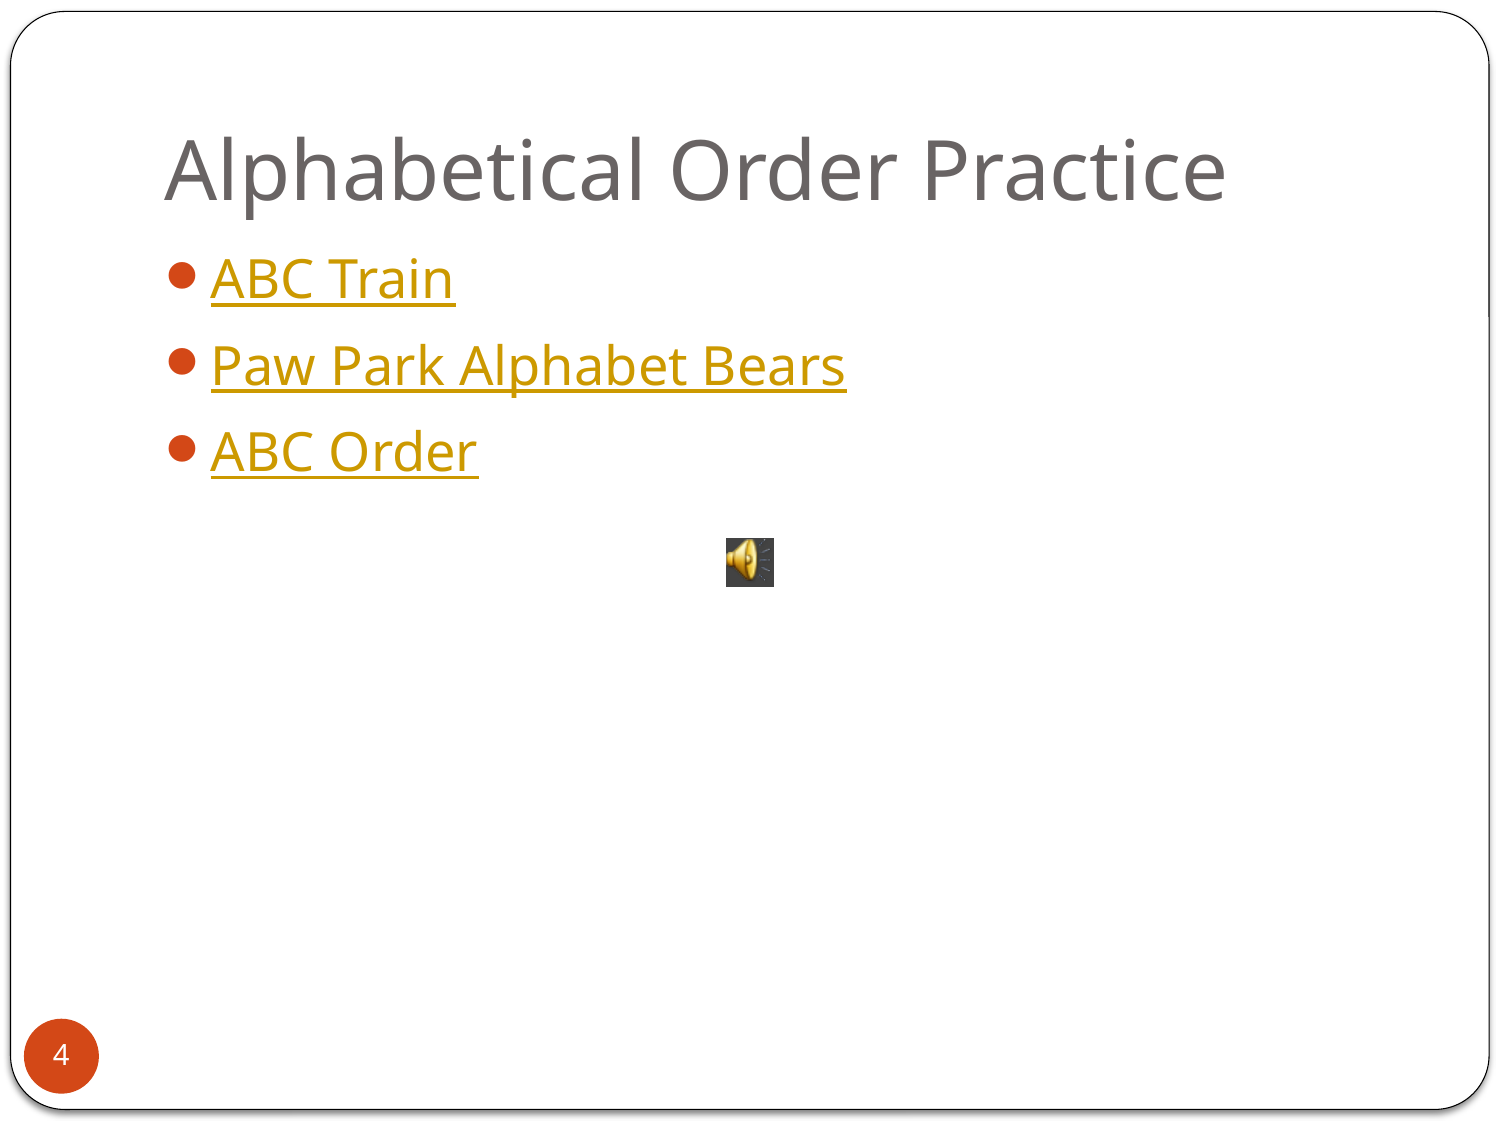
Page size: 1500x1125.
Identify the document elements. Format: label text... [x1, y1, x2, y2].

list ABC Train Paw Park Alphabet Bears ABC Order [150, 237, 1425, 988]
slide_number 4 [23, 1018, 99, 1094]
picture [724, 537, 776, 588]
title Alphabetical Order Practice [150, 45, 1425, 233]
